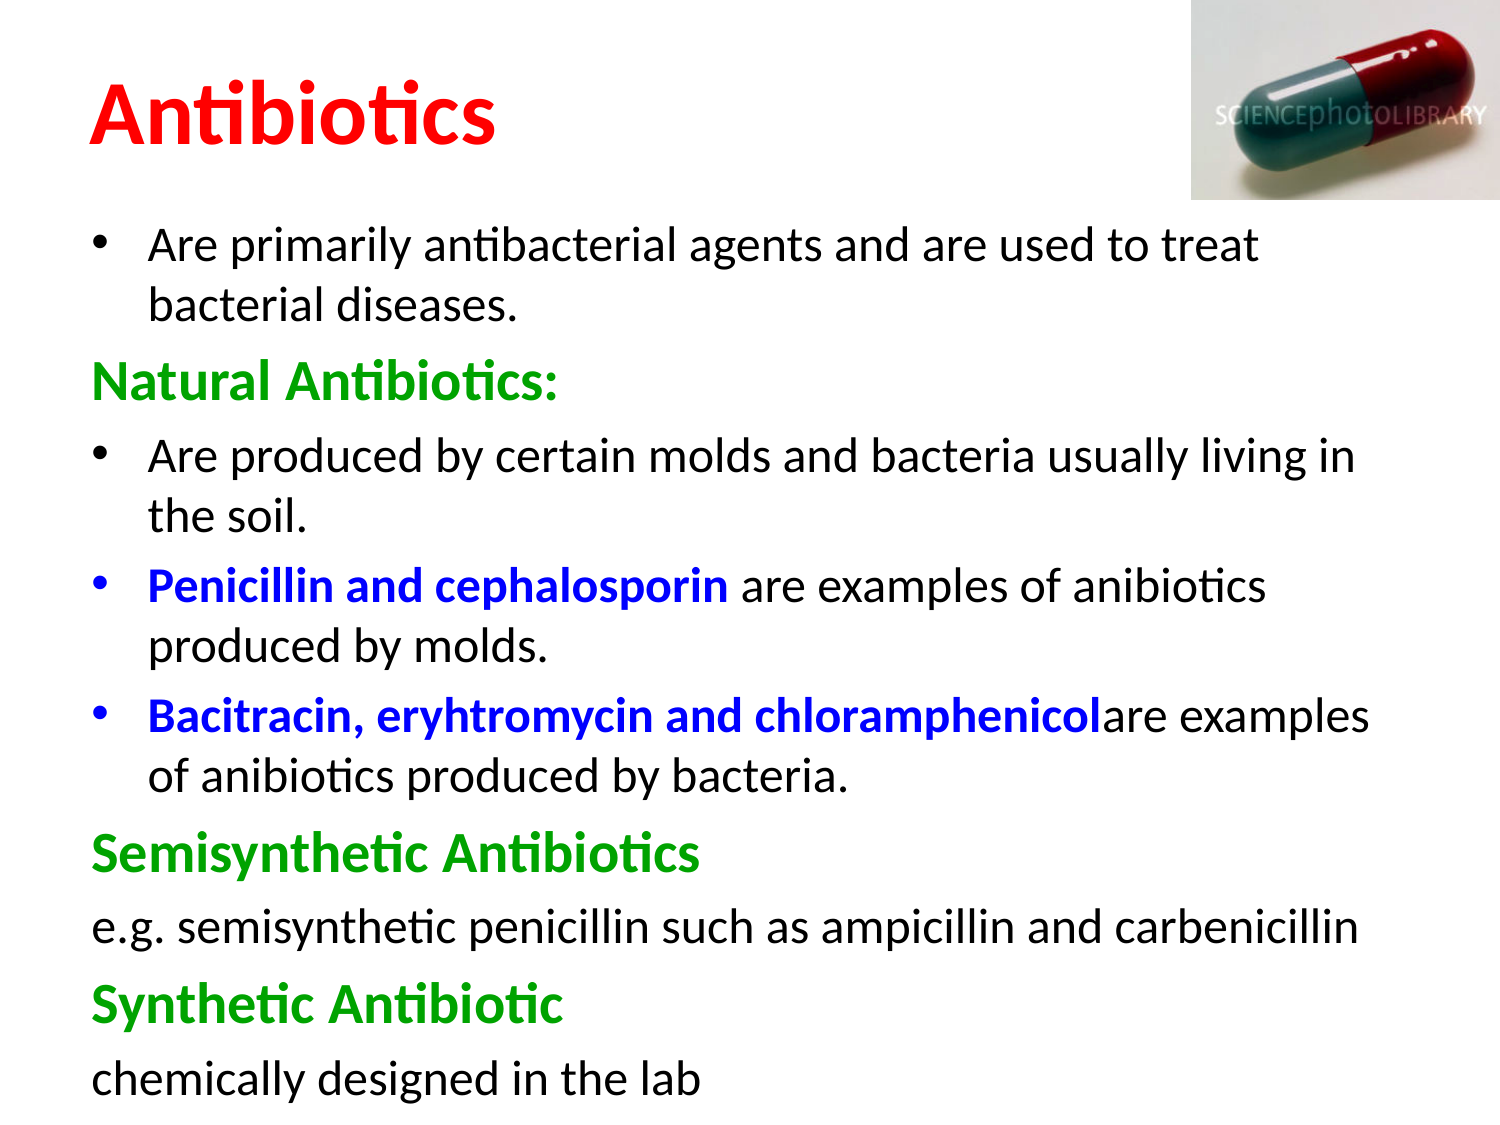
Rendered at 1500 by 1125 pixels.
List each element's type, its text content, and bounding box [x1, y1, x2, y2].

picture [1191, 0, 1500, 201]
list Are primarily antibacterial agents and are used to treat bacterial diseases. Natural Antibiotics: Are produced by certain molds and bacteria usually living in the soil. Penicillin and cephalosporin are examples of anibiotics produced by molds. Bacitracin, eryhtromycin and chloramphenicolare examples of anibiotics produced by bacteria. Semisynthetic Antibiotics e.g. semisynthetic penicillin such as ampicillin and carbenicillin Synthetic Antibiotic chemically designed in the lab [76, 203, 1427, 1125]
title Antibiotics [75, 45, 1186, 197]
